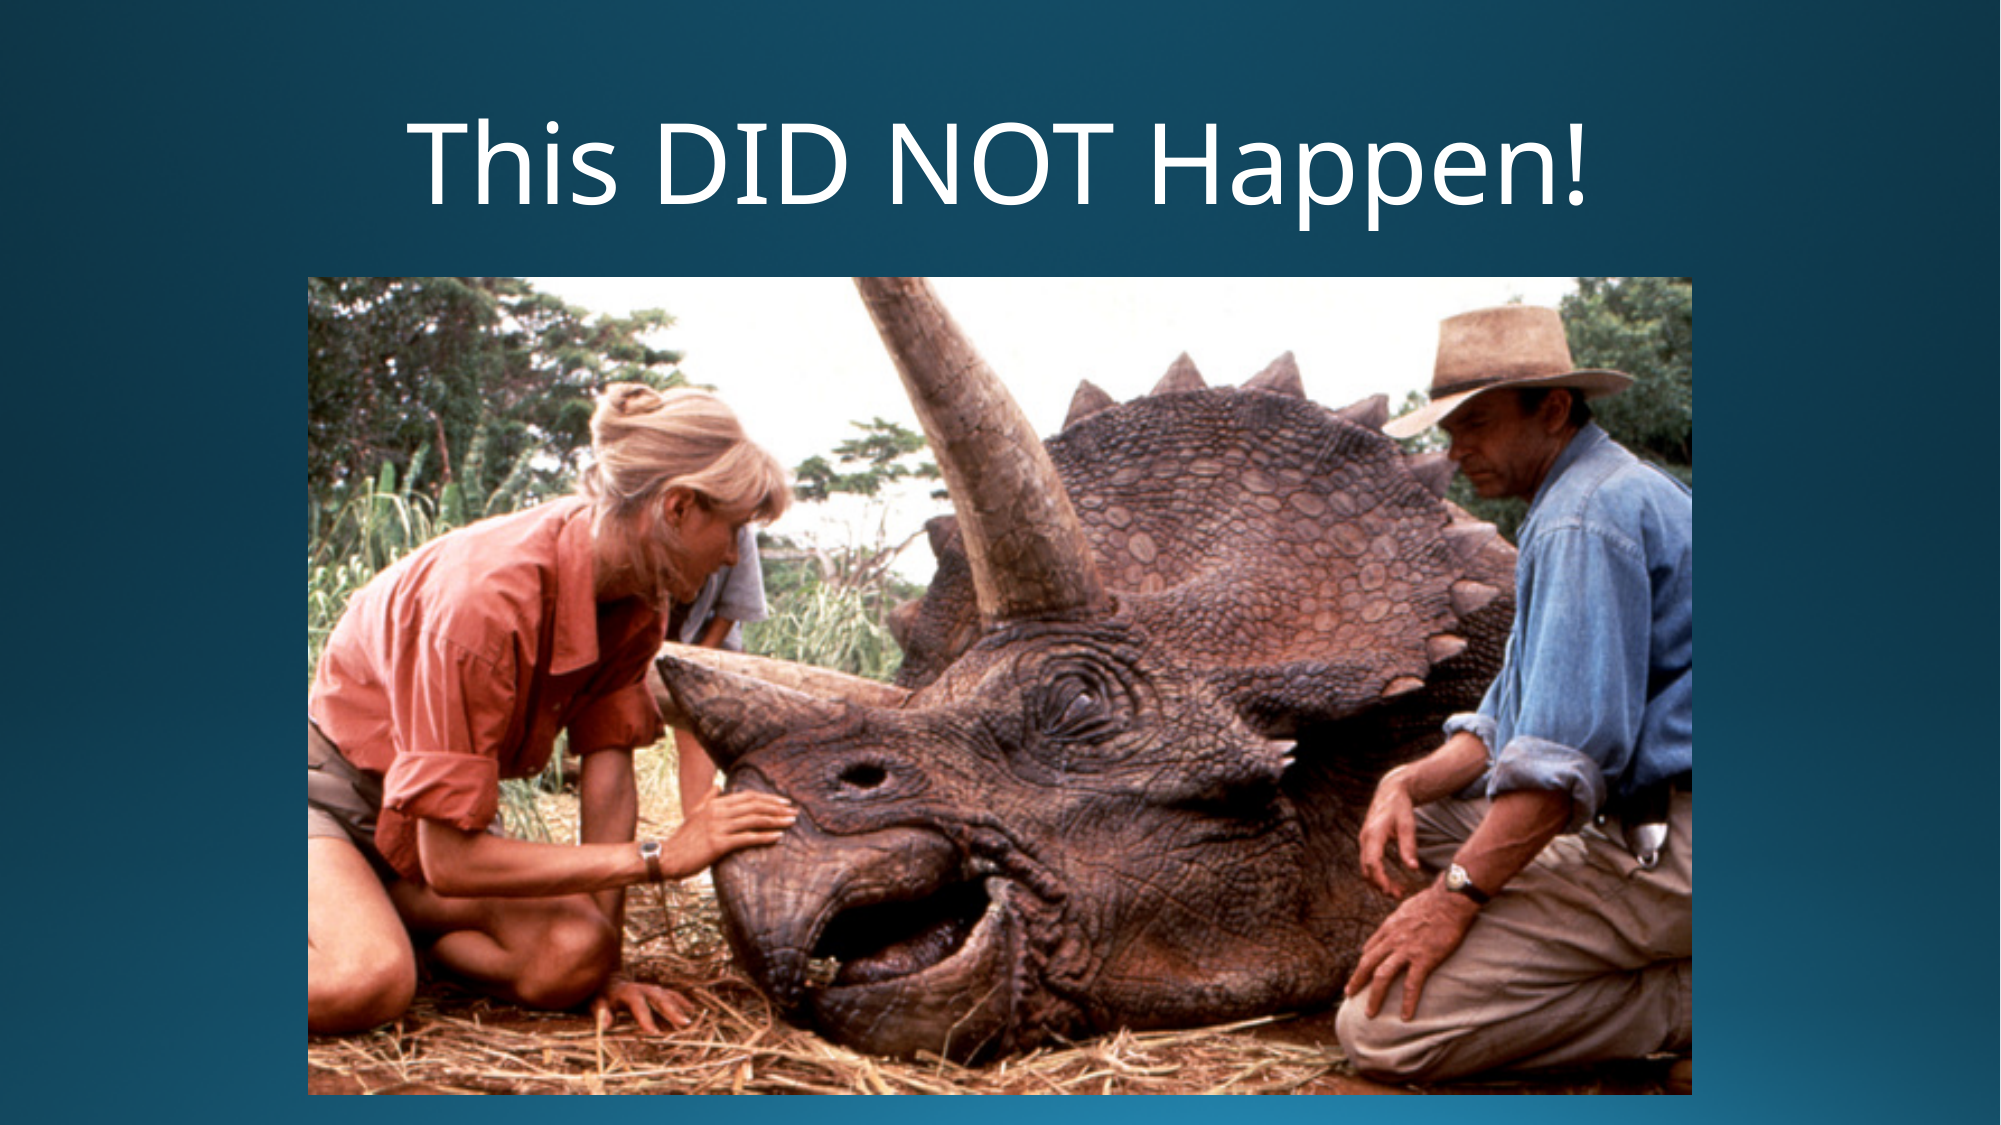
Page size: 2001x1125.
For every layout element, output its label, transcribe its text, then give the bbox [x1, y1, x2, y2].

title This DID NOT Happen! [137, 59, 1863, 278]
picture [0, 0, 2001, 1125]
